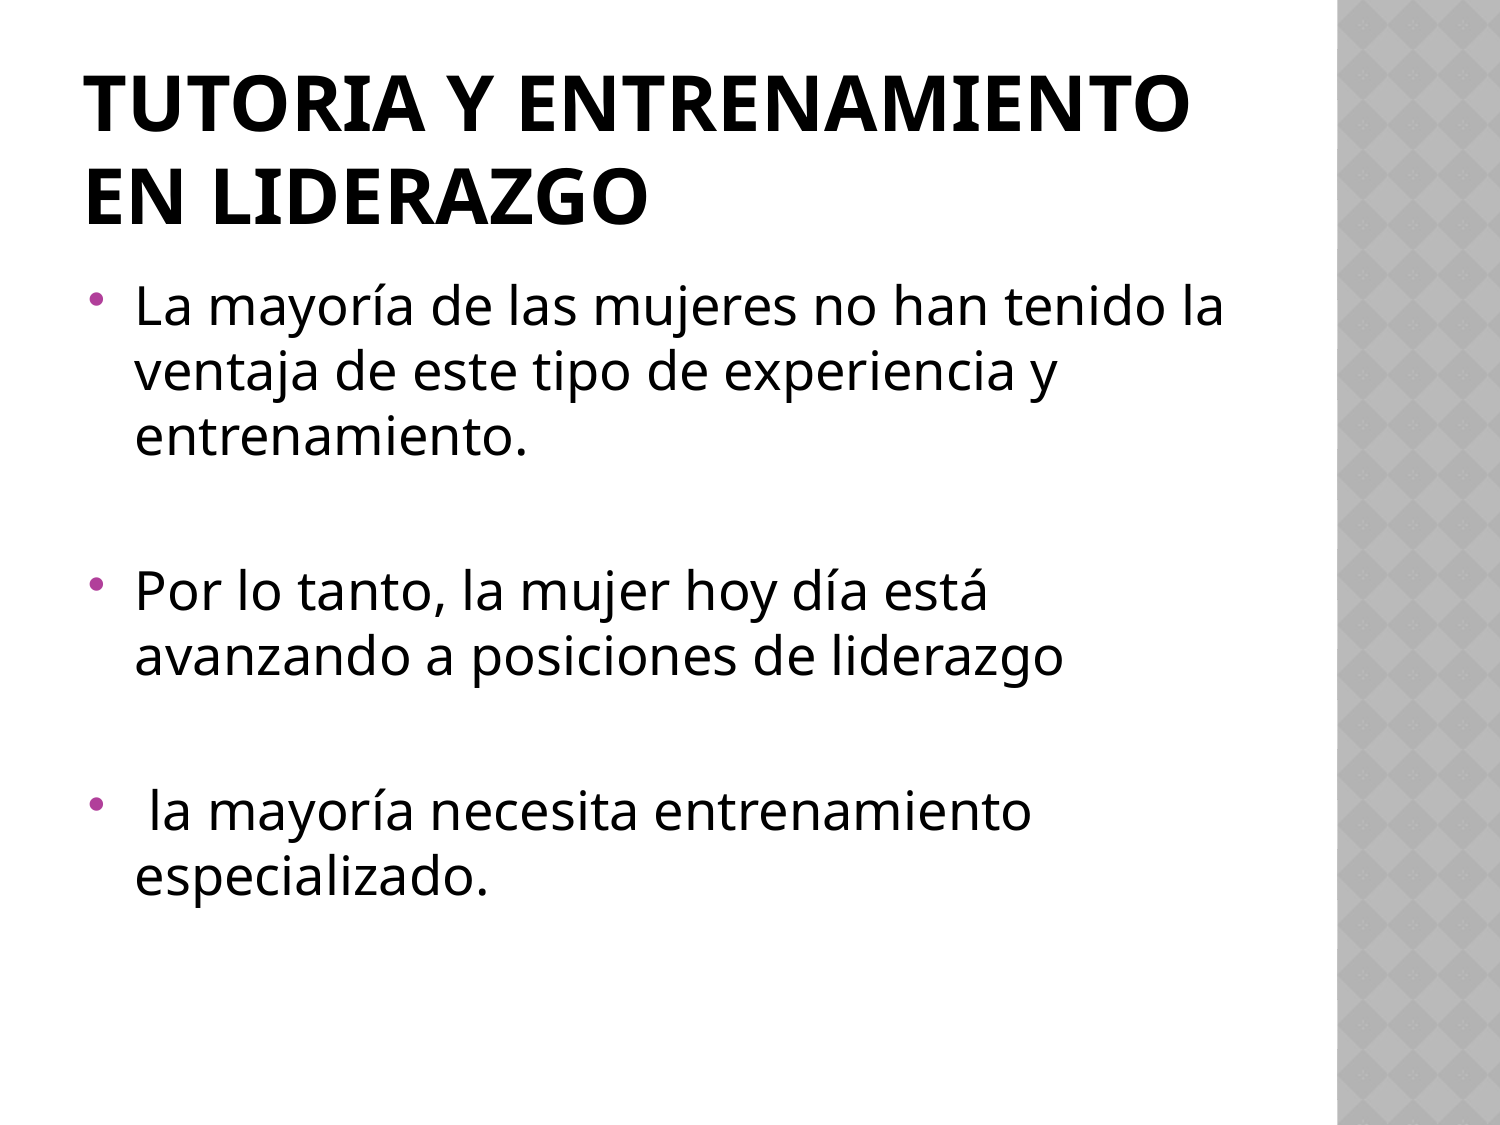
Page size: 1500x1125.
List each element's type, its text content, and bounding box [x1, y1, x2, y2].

list La mayoría de las mujeres no han tenido la ventaja de este tipo de experiencia y entrenamiento. Por lo tanto, la mujer hoy día está avanzando a posiciones de liderazgo la mayoría necesita entrenamiento especializado. [75, 264, 1263, 1059]
title Tutoria y entrenamiento en liderazgo [75, 52, 1263, 240]
